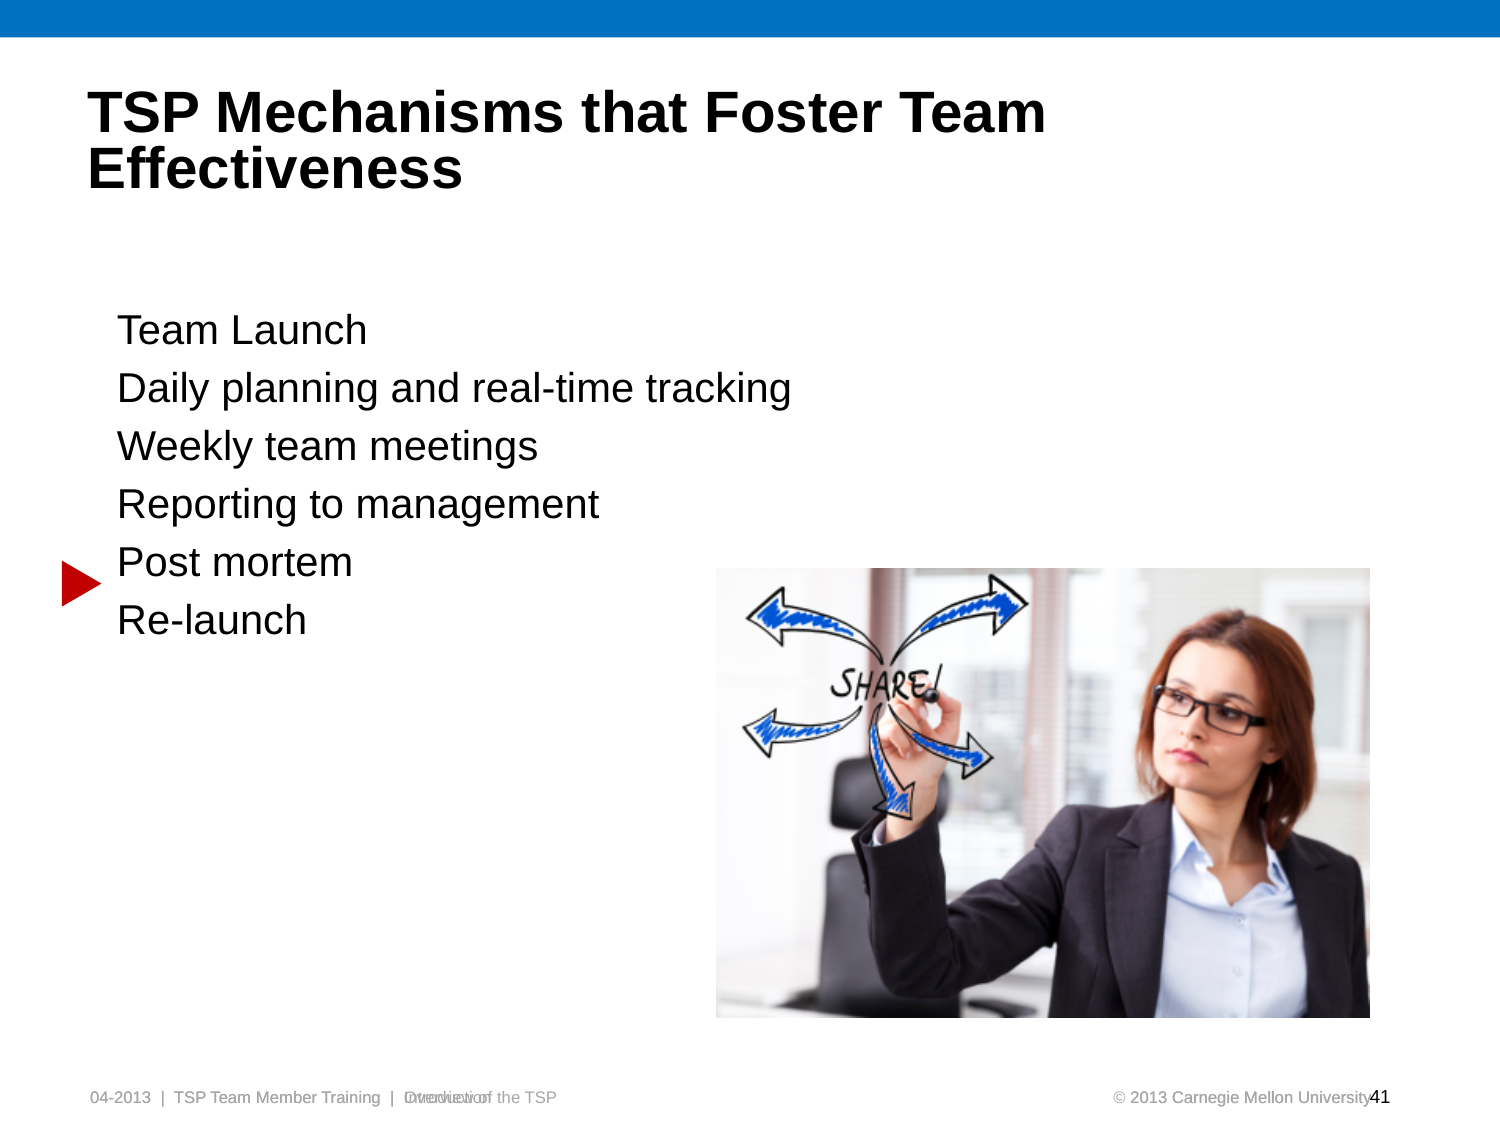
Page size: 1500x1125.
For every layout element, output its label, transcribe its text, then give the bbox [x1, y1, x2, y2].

list Team Launch Daily planning and real-time tracking Weekly team meetings Reporting to management Post mortem Re-launch [116, 306, 1469, 1026]
title TSP Mechanisms that Foster Team Effectiveness [87, 87, 1439, 226]
text_box [61, 560, 102, 607]
picture [716, 568, 1370, 1018]
